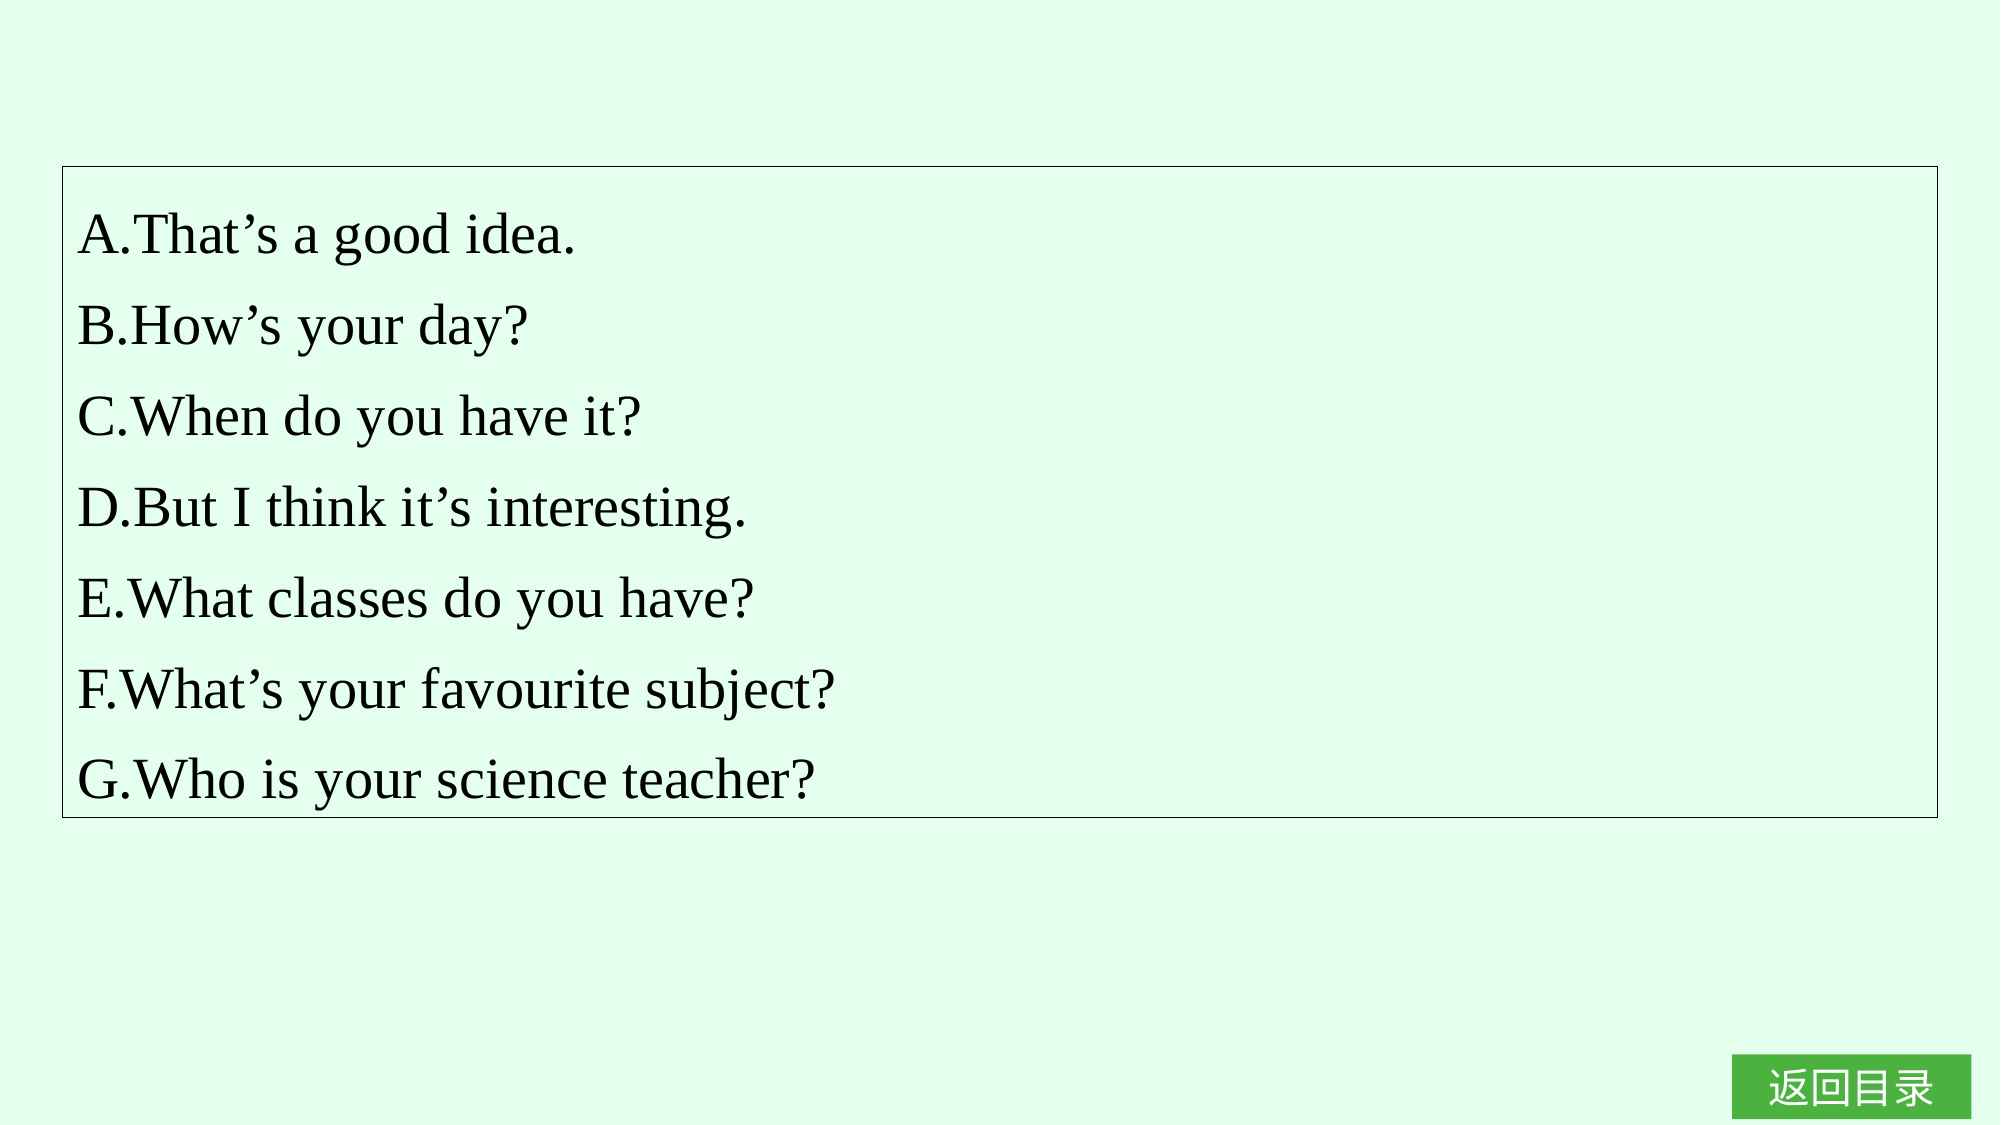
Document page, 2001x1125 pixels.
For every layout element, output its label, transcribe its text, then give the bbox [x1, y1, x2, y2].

text_box A.That’s a good idea. B.How’s your day? C.When do you have it? D.But I think it’s interesting. E.What classes do you have? F.What’s your favourite subject? G.Who is your science teacher? [62, 166, 1938, 818]
